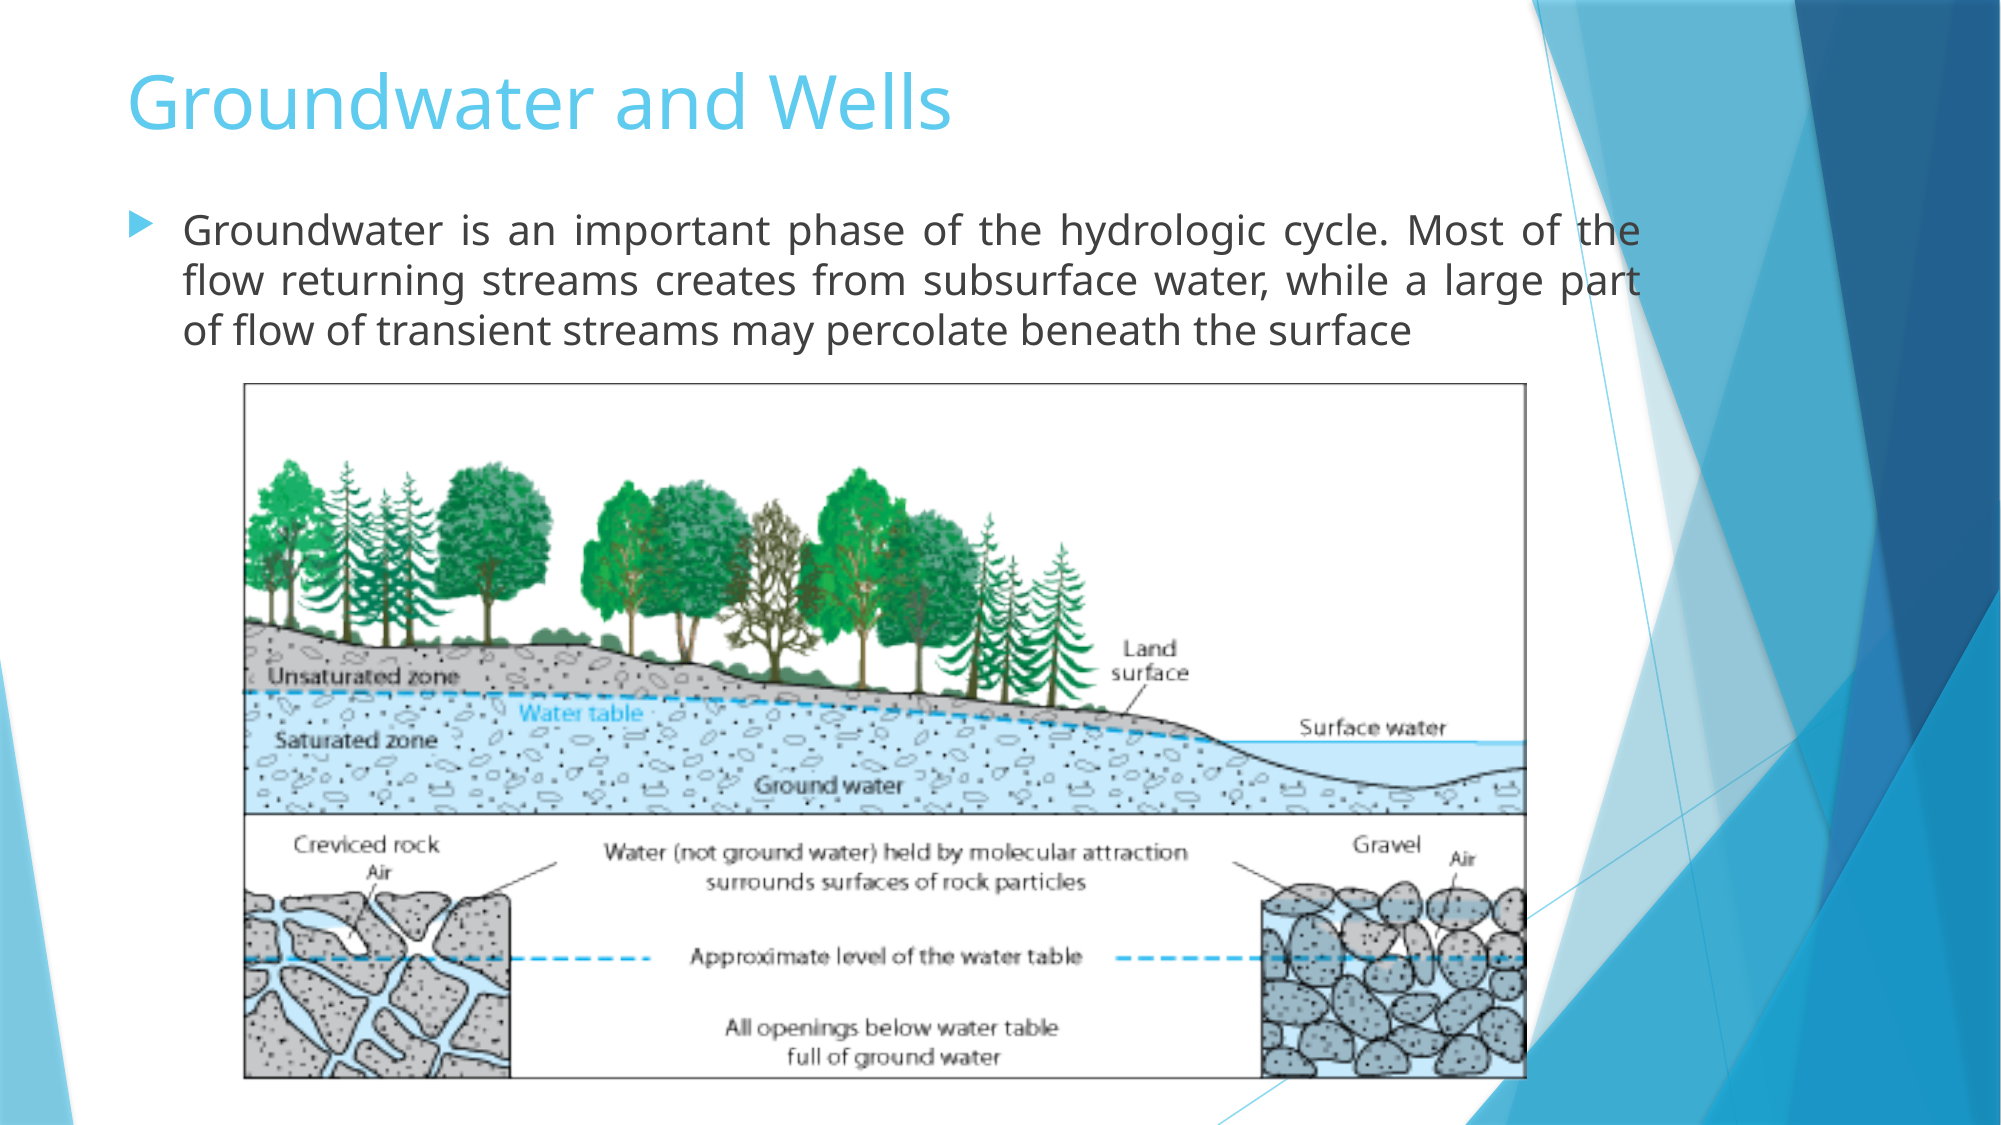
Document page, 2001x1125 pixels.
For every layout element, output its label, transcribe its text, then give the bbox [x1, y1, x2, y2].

list Groundwater is an important phase of the hydrologic cycle. Most of the flow returning streams creates from subsurface water, while a large part of flow of transient streams may percolate beneath the surface [111, 195, 1657, 460]
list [240, 382, 1528, 1083]
title Groundwater and Wells [111, 46, 1522, 195]
